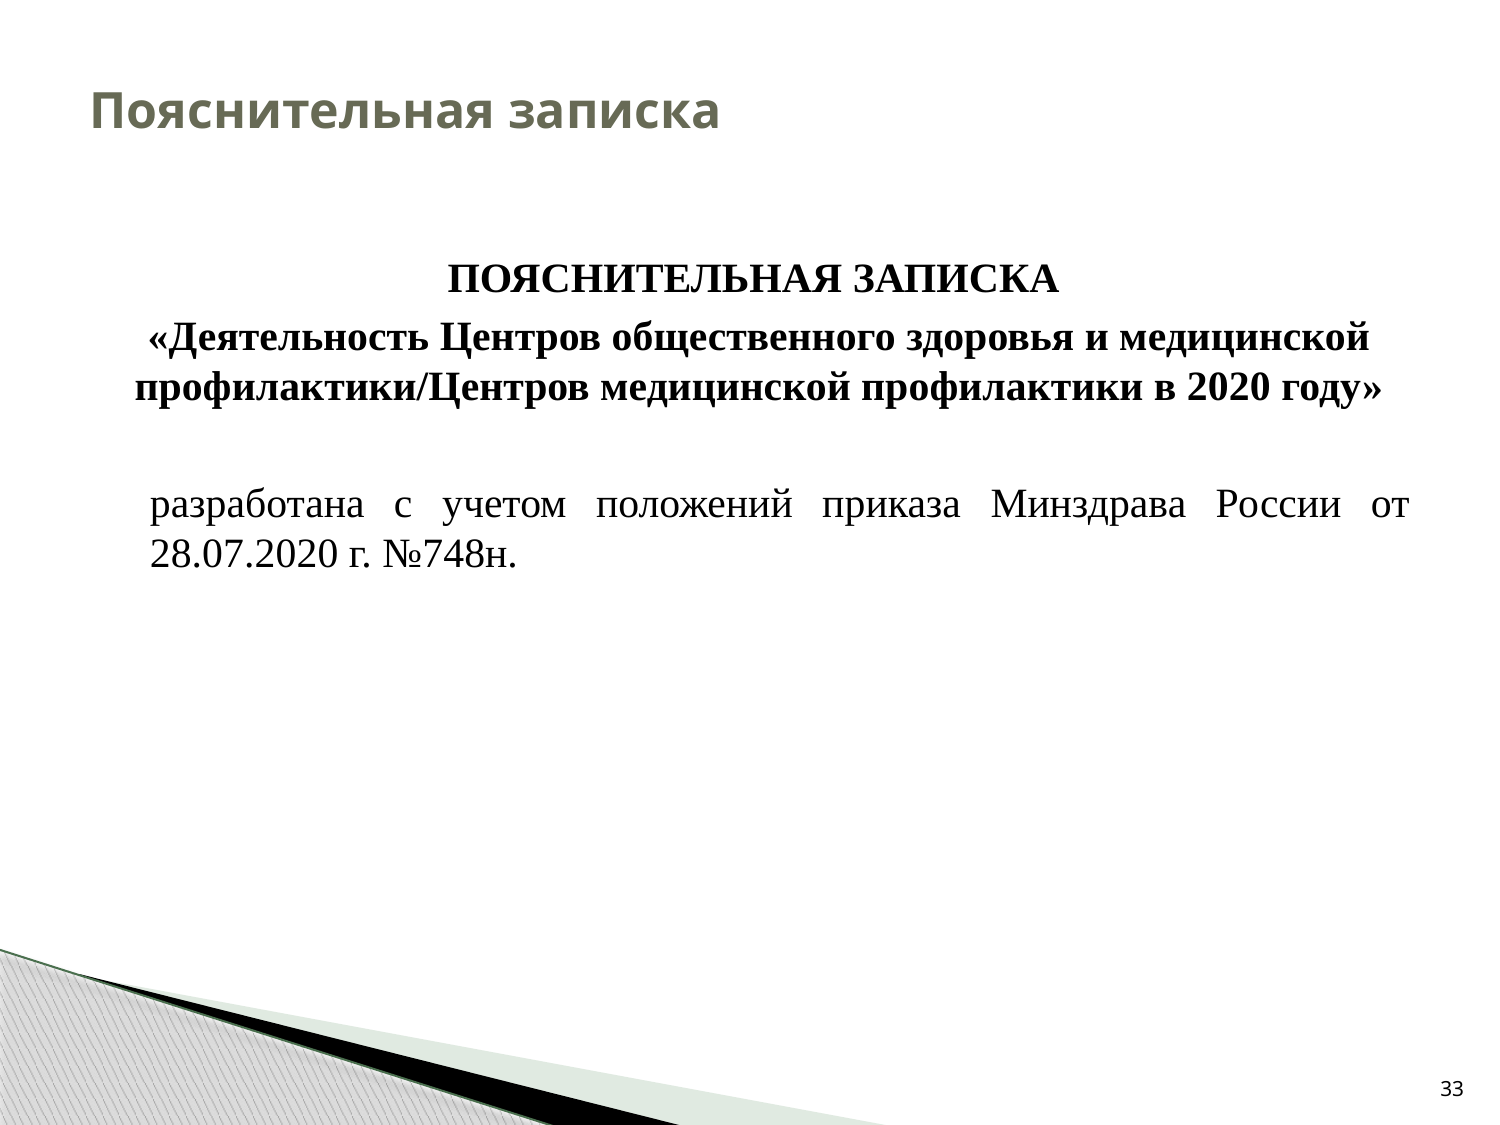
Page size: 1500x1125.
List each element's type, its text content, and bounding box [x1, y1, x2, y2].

title Пояснительная записка [75, 45, 1425, 233]
table_cell [0, 953, 74, 978]
table_cell [174, 1013, 525, 1125]
table_cell [100, 986, 542, 1125]
slide_number 33 [1418, 1051, 1479, 1112]
list ПОЯСНИТЕЛЬНАЯ ЗАПИСКА «Деятельность Центров общественного здоровья и медицинской профилактики/Центров медицинской профилактики в 2020 году» разработана с учетом положений приказа Минздрава России от 28.07.2020 г. №748н. [74, 242, 1426, 986]
